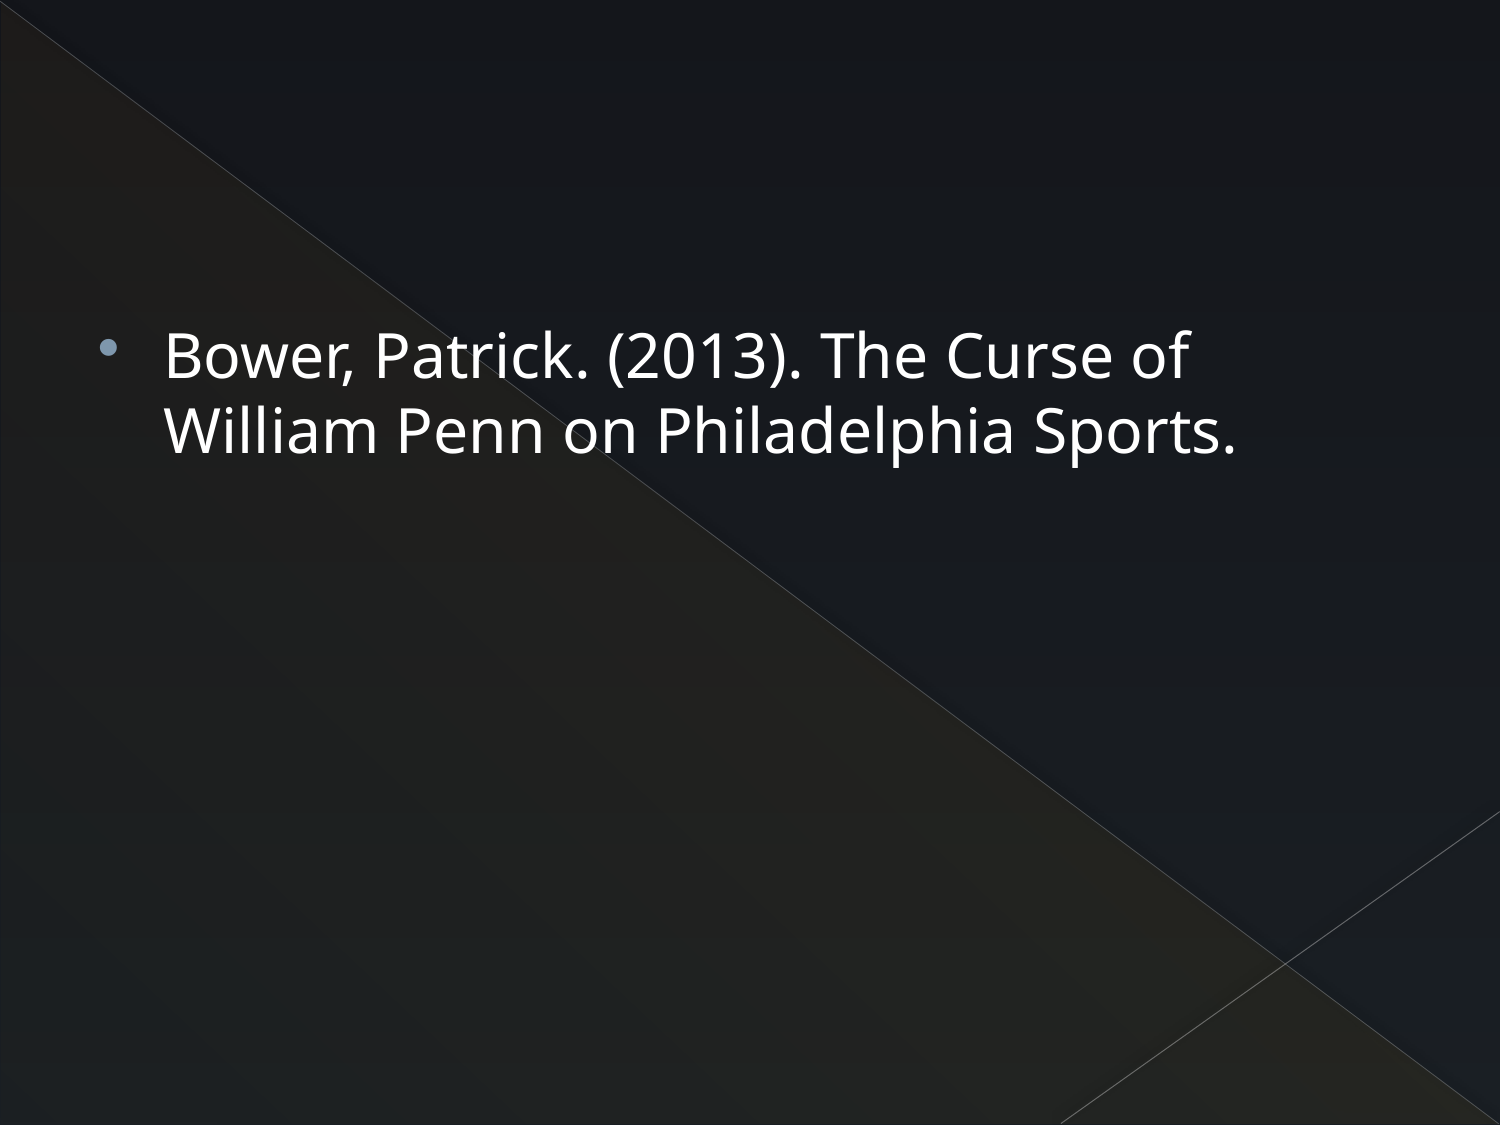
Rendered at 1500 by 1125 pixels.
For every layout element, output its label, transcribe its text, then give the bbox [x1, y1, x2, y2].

list Bower, Patrick. (2013). The Curse of William Penn on Philadelphia Sports. [75, 308, 1425, 1059]
